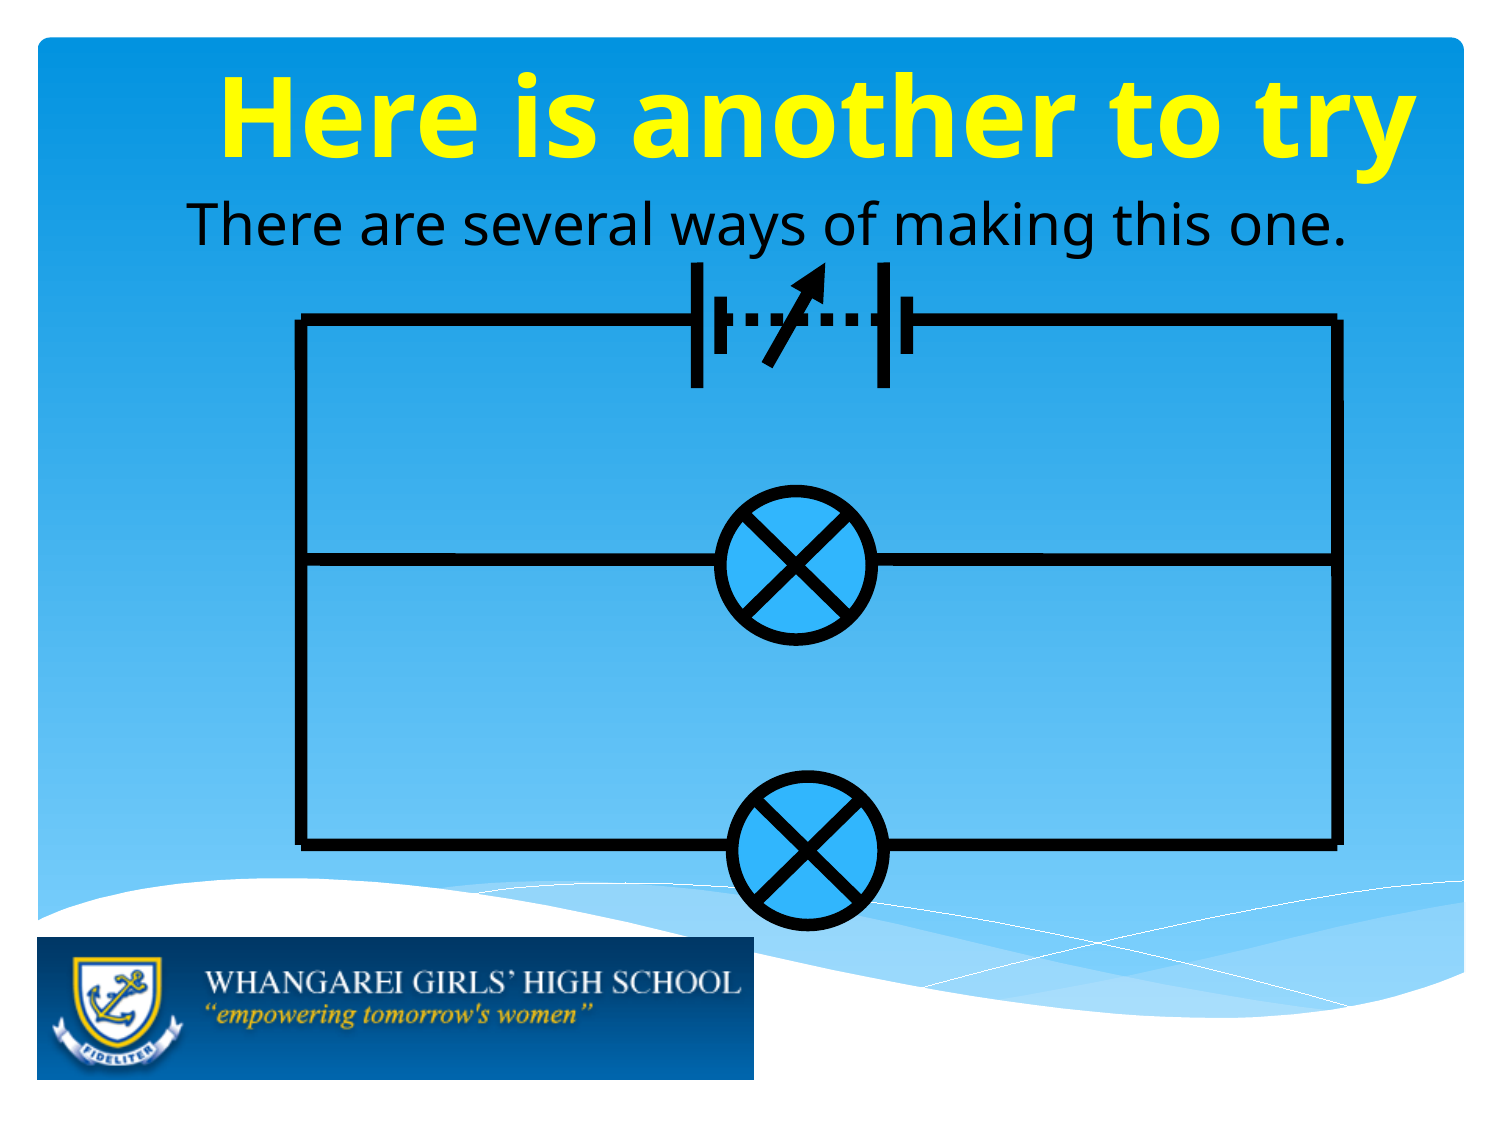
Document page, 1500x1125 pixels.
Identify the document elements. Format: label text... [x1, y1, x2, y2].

text_box Here is another to try [212, 37, 1425, 179]
picture [37, 937, 754, 1080]
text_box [300, 262, 1338, 926]
text_box There are several ways of making this one. [74, 179, 1471, 1063]
